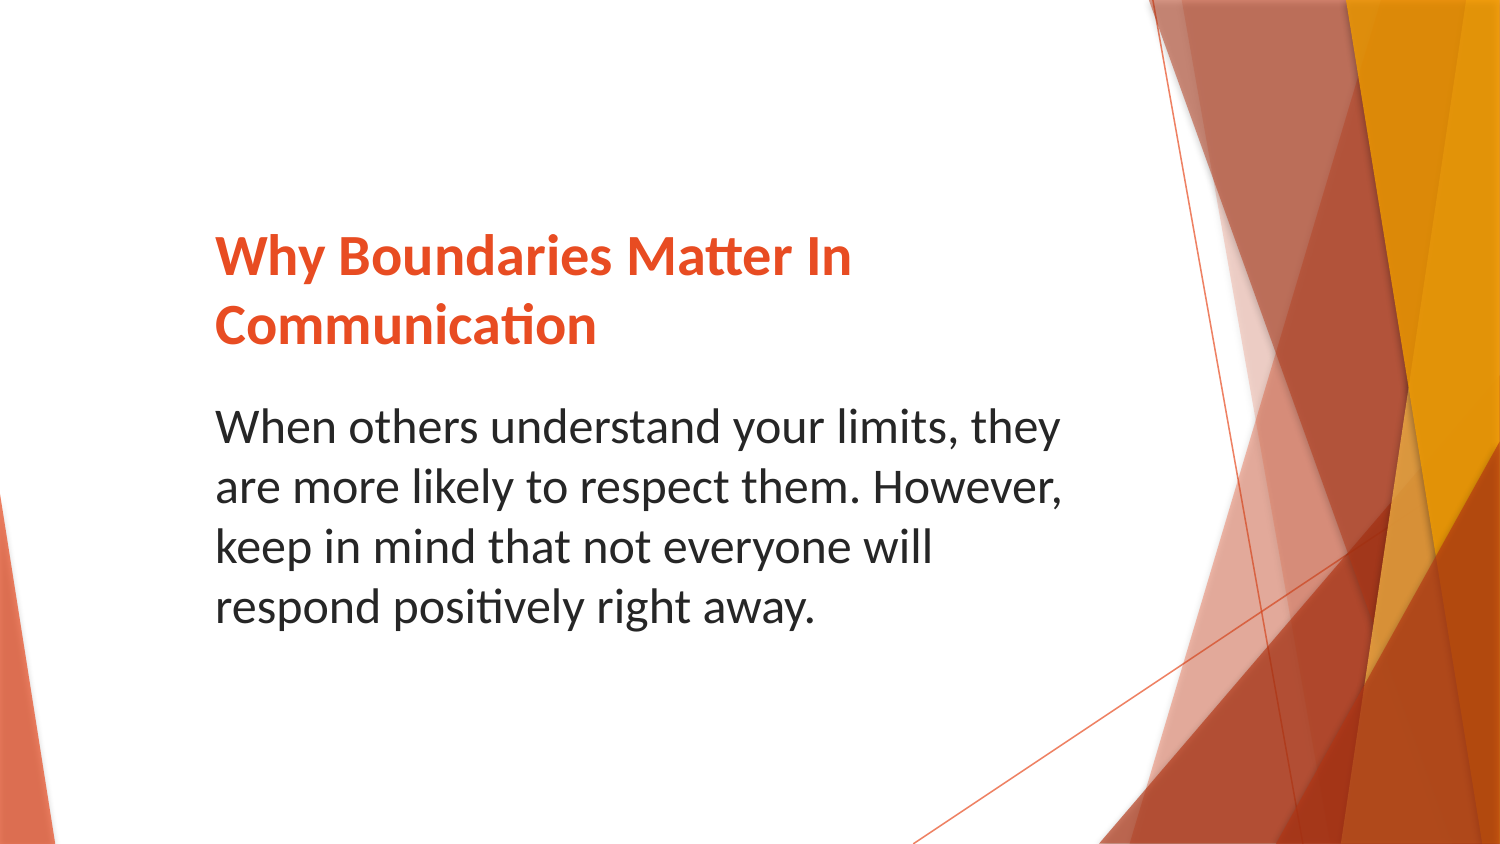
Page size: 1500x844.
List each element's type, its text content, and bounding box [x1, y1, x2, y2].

list When others understand your limits, they are more likely to respect them. However, keep in mind that not everyone will respond positively right away. [200, 386, 1093, 812]
title Why Boundaries Matter In Communication [200, 209, 1258, 379]
